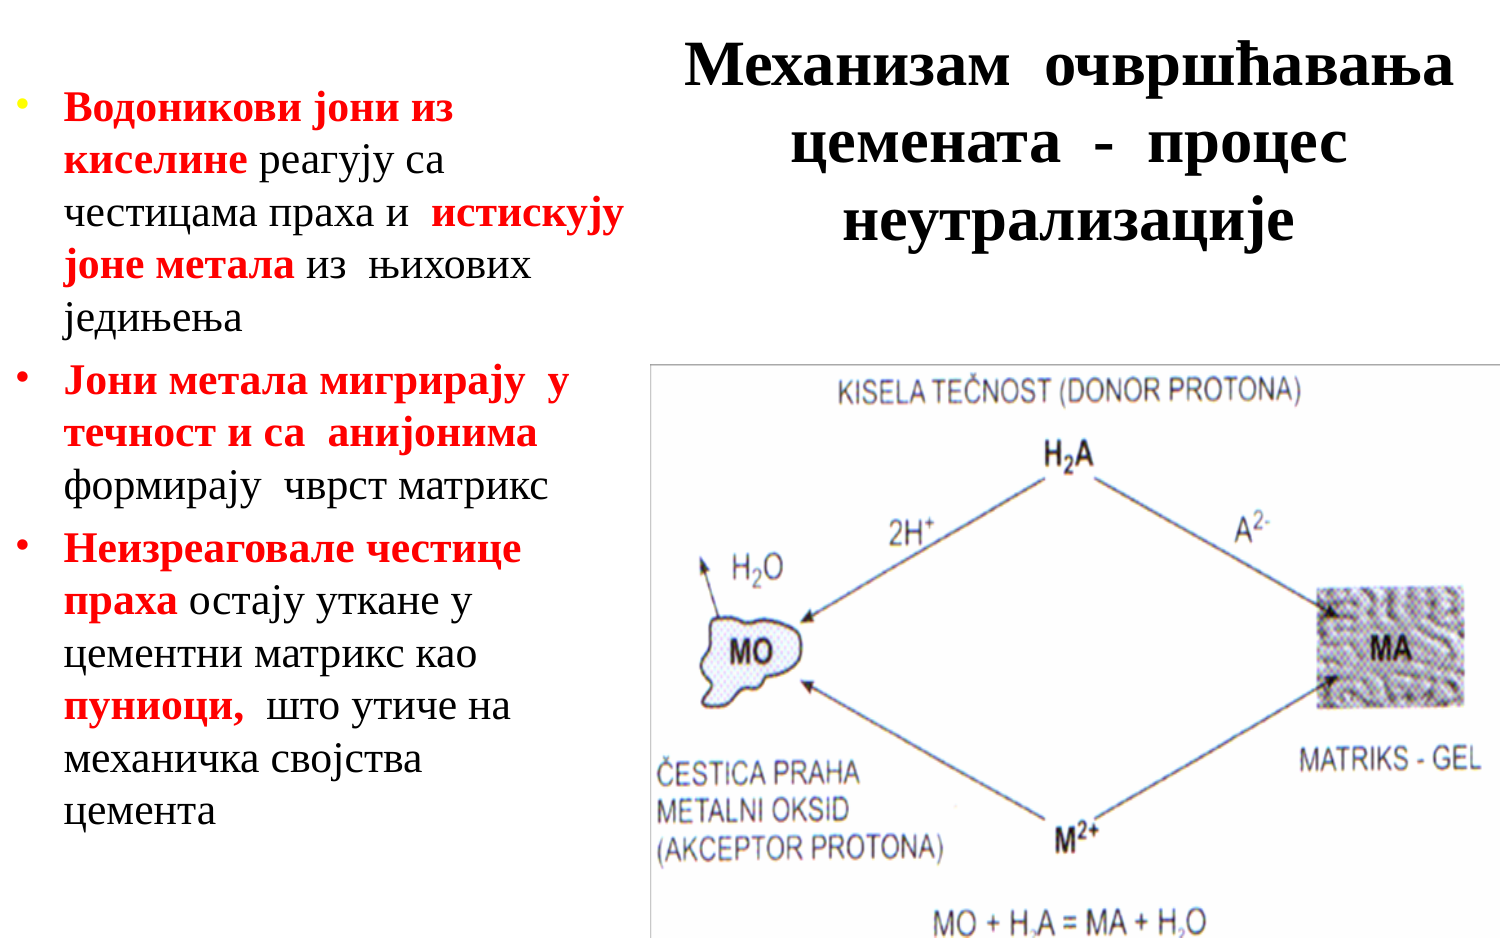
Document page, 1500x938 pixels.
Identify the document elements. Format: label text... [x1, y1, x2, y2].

title Механизам очвршћавања цемената - процес неутрализације [659, 20, 1479, 254]
text_box [650, 364, 1500, 938]
text_box Водоникови јони из киселине реагују са честицама праха и истискују јоне метала из њихових једињења Јони метала мигрирају у течност и са анијонима формирају чврст матрикс Неизреаговале честице праха остају уткане у цементни матрикс као пуниоци, што утиче на механичка својства цемента [12, 77, 631, 834]
